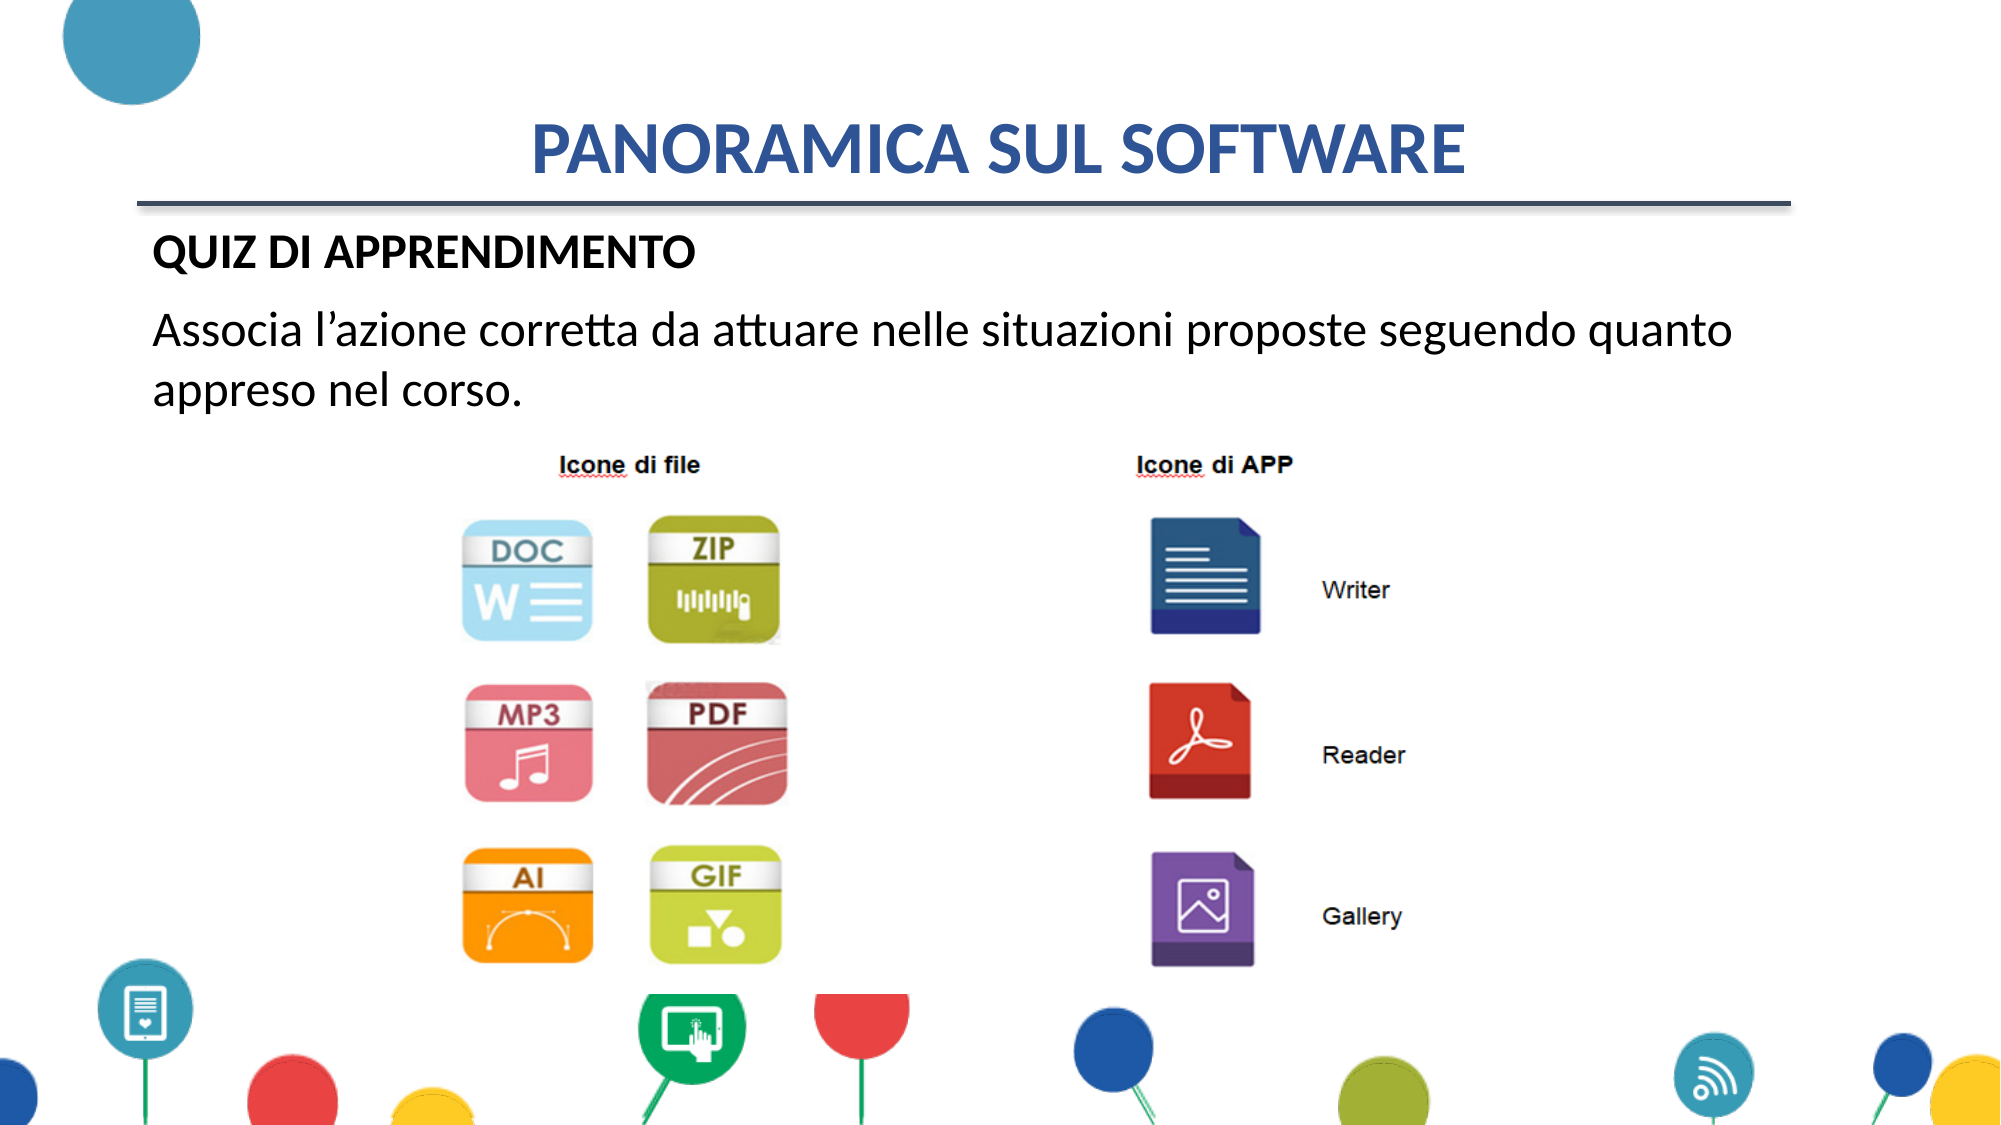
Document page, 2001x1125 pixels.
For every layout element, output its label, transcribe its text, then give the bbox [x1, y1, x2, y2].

title Panoramica sul software [137, 40, 1863, 258]
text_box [137, 203, 1792, 980]
picture [0, 0, 2001, 1125]
